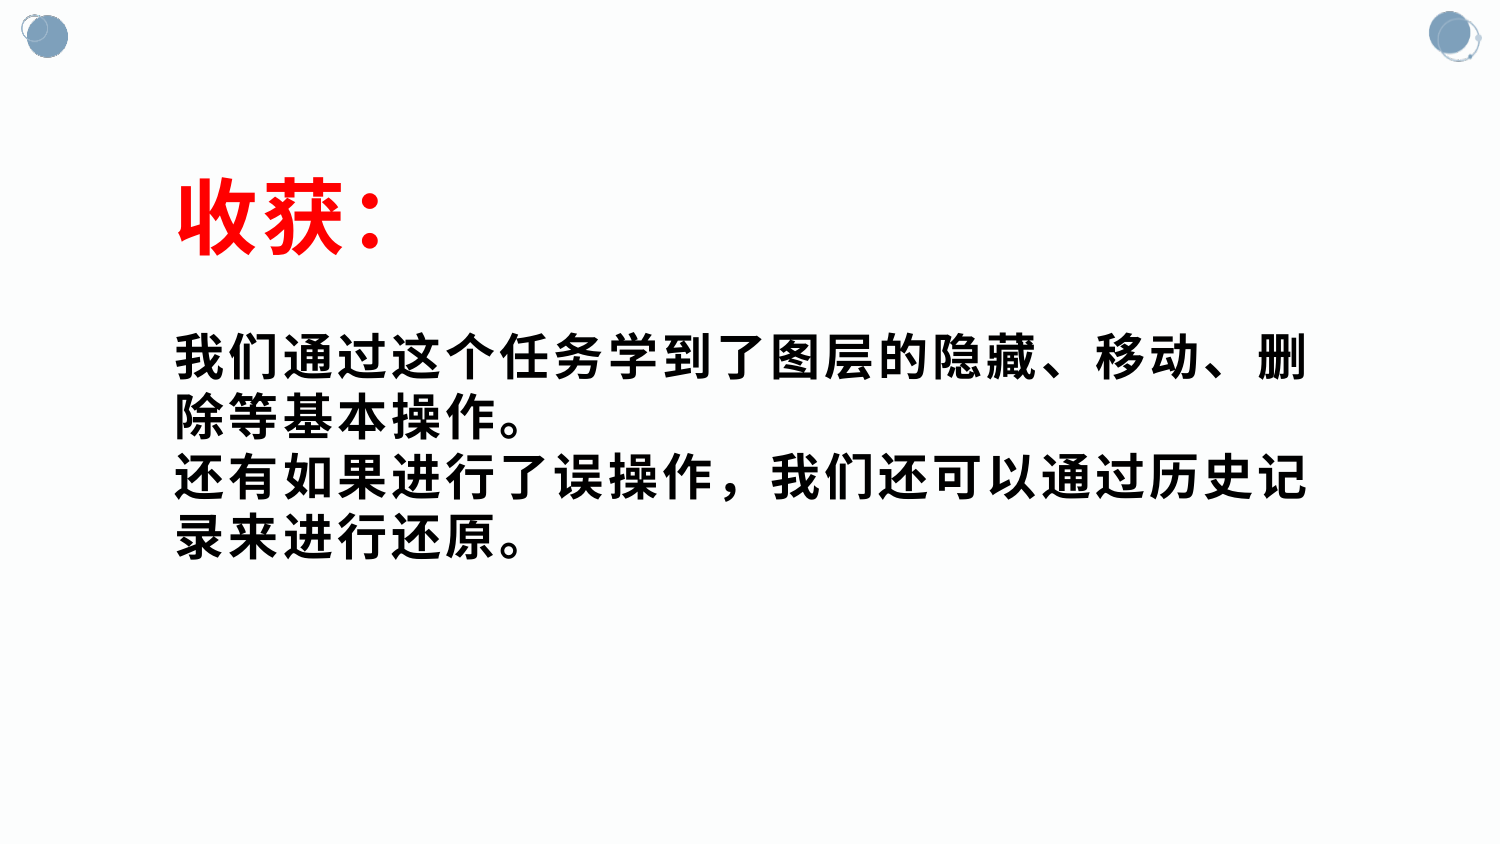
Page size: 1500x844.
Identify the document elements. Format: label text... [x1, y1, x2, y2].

picture [1411, 0, 1500, 73]
picture [0, 0, 89, 73]
title 收获： 我们通过这个任务学到了图层的隐藏、移动、删除等基本操作。 还有如果进行了误操作，我们还可以通过历史记录来进行还原。 [160, 172, 1376, 559]
